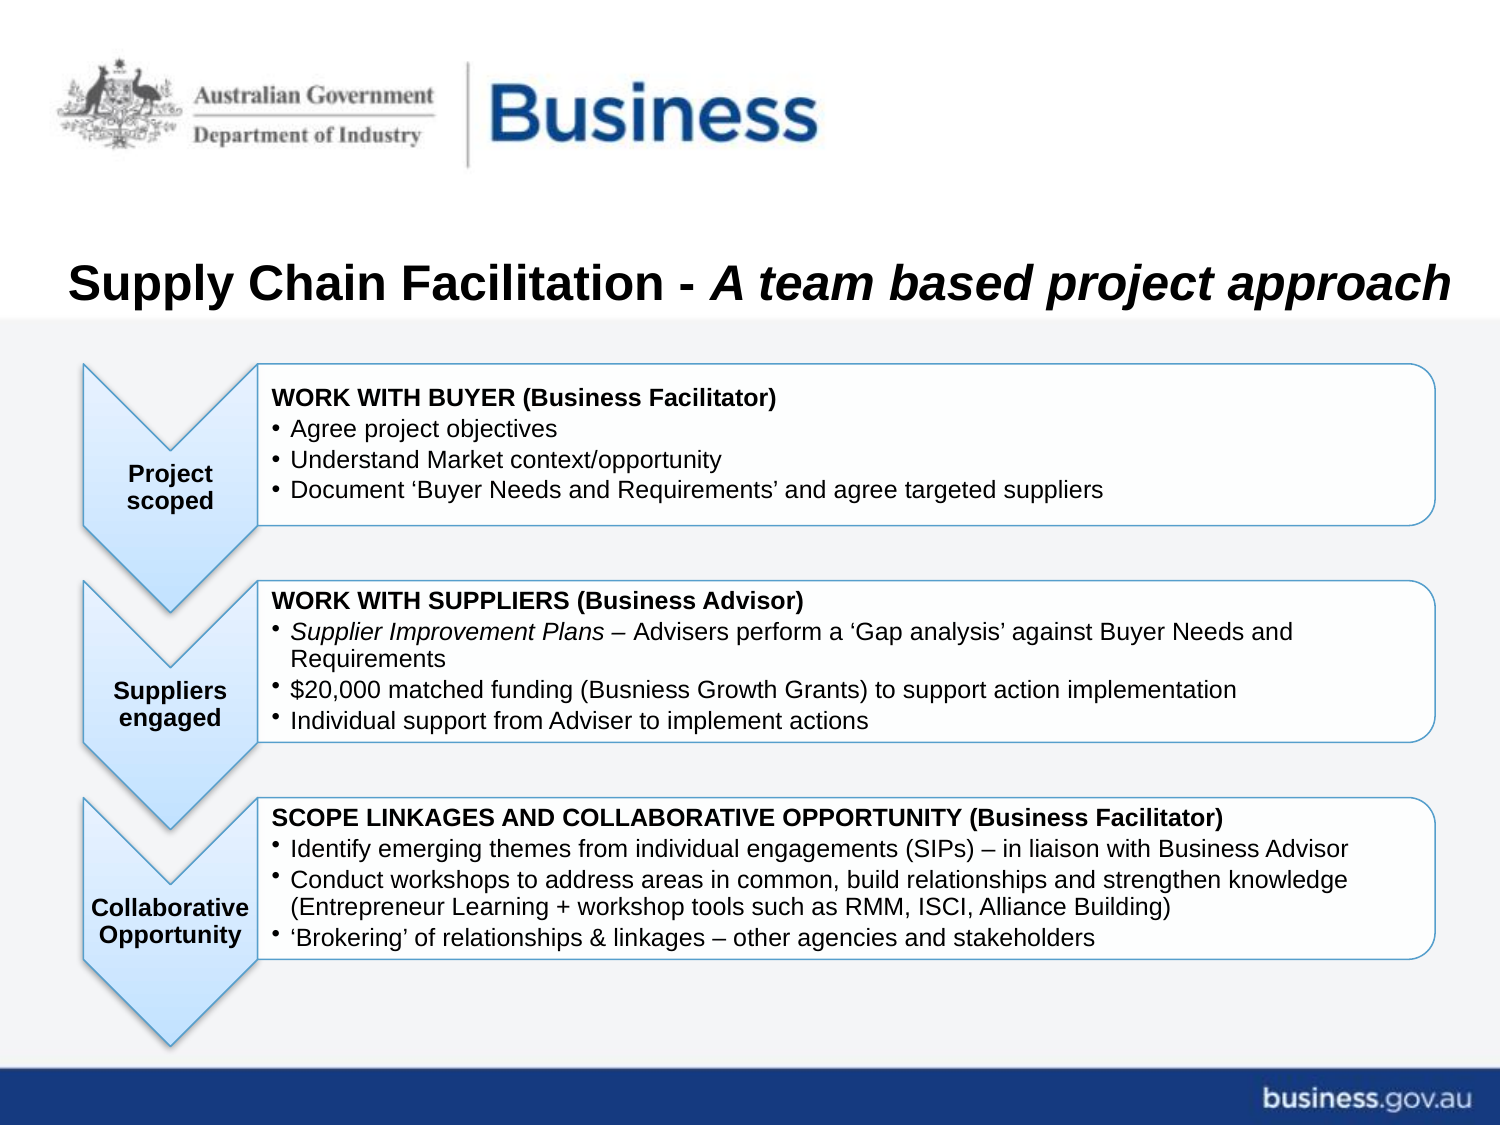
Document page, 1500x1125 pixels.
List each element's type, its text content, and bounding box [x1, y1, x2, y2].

picture [0, 0, 1500, 1125]
text_box Supply Chain Facilitation - A team based project approach [53, 243, 1471, 319]
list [83, 363, 1436, 1048]
